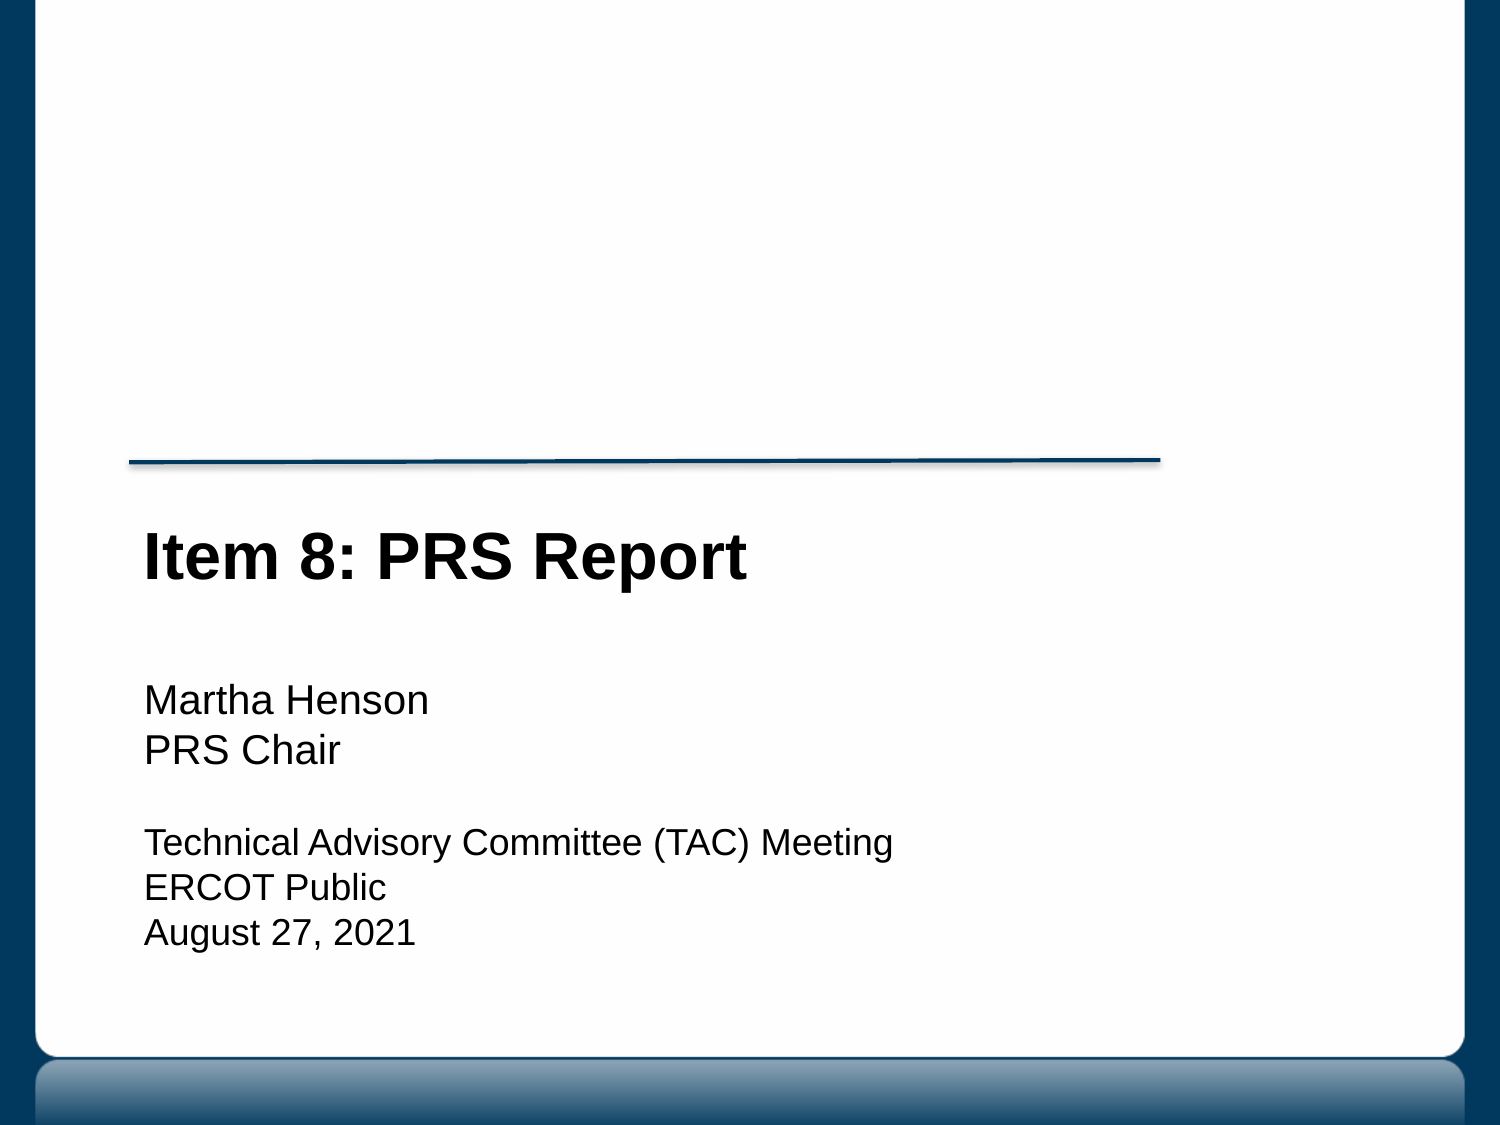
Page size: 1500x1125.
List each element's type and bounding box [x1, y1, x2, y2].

text_box [128, 459, 1367, 931]
picture [35, 0, 1465, 1125]
